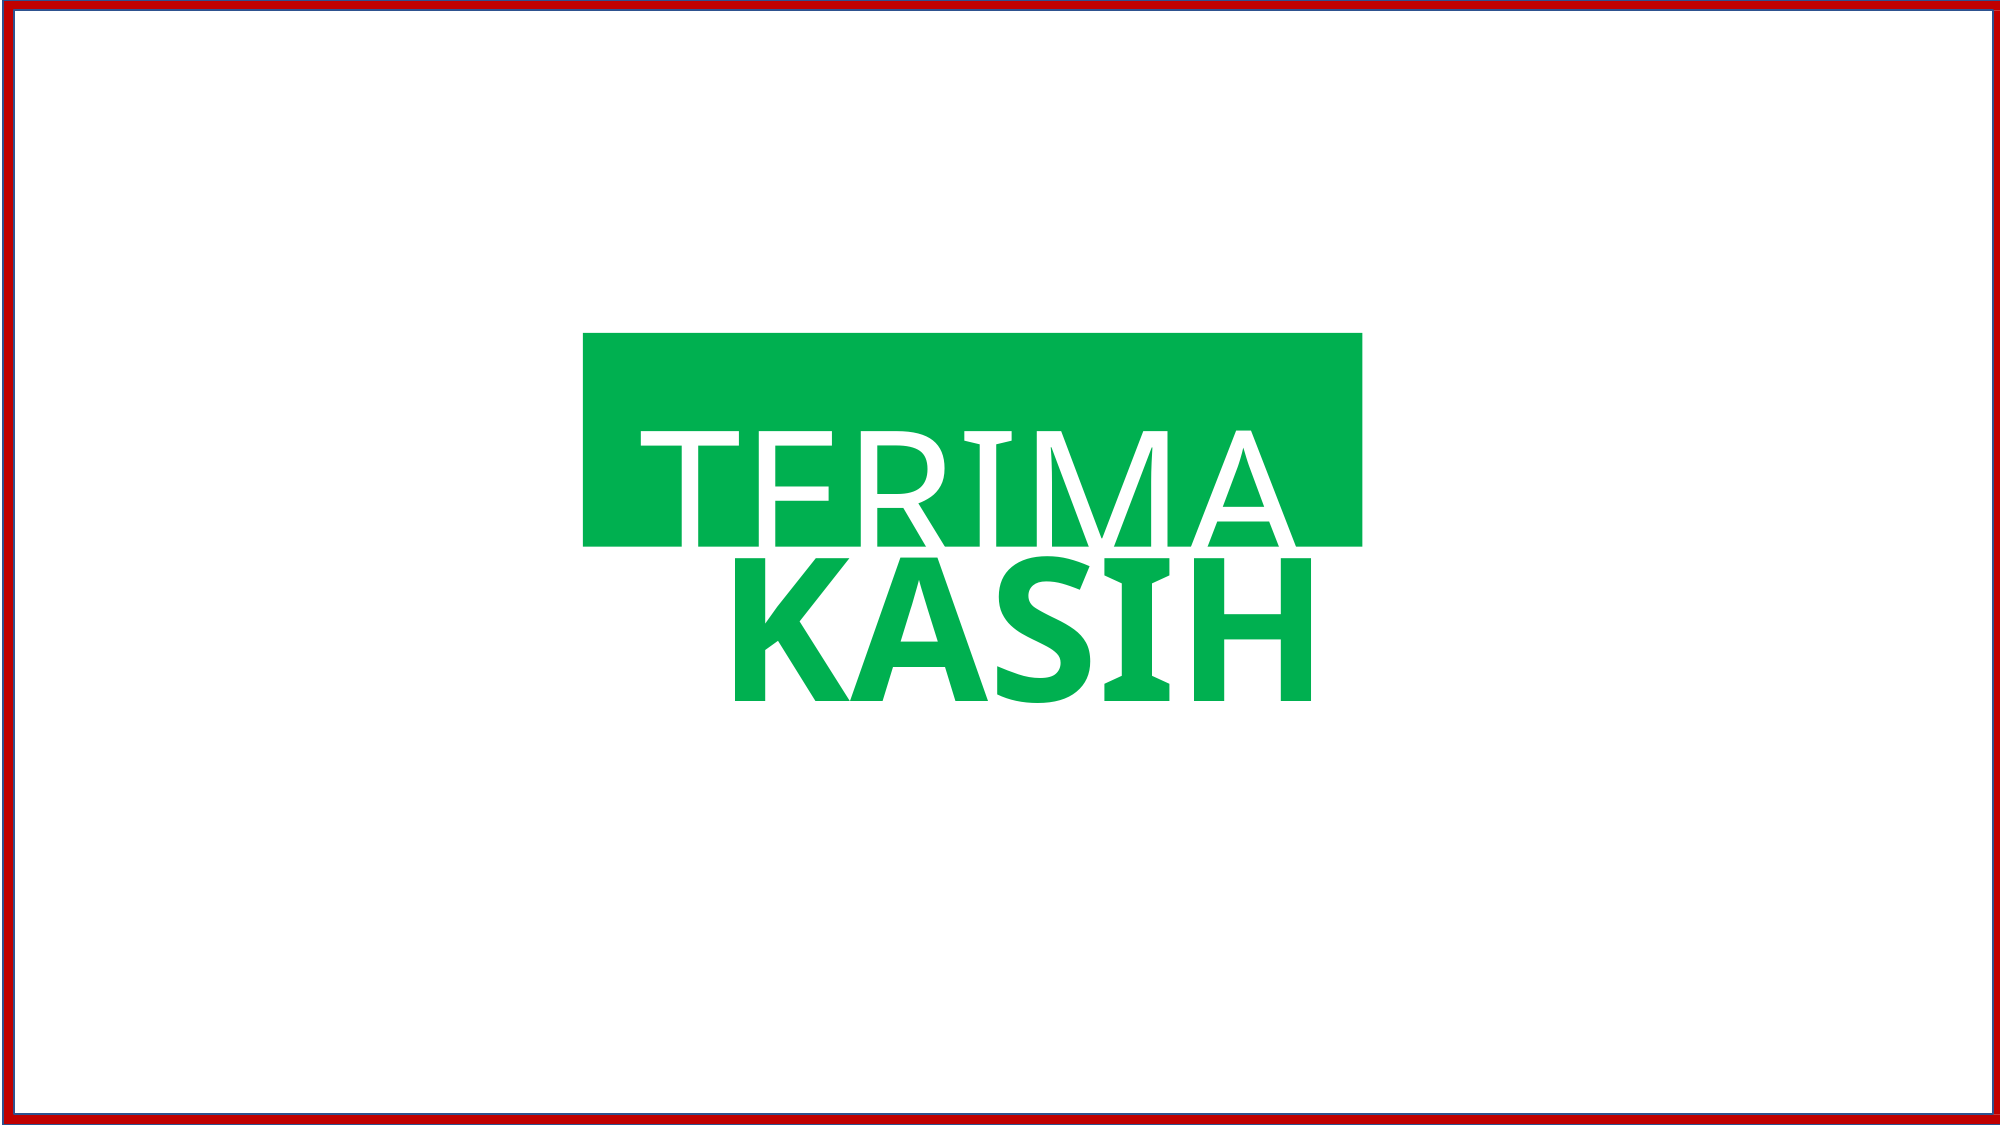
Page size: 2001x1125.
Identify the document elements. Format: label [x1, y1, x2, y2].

text_box [3, 0, 2000, 1125]
